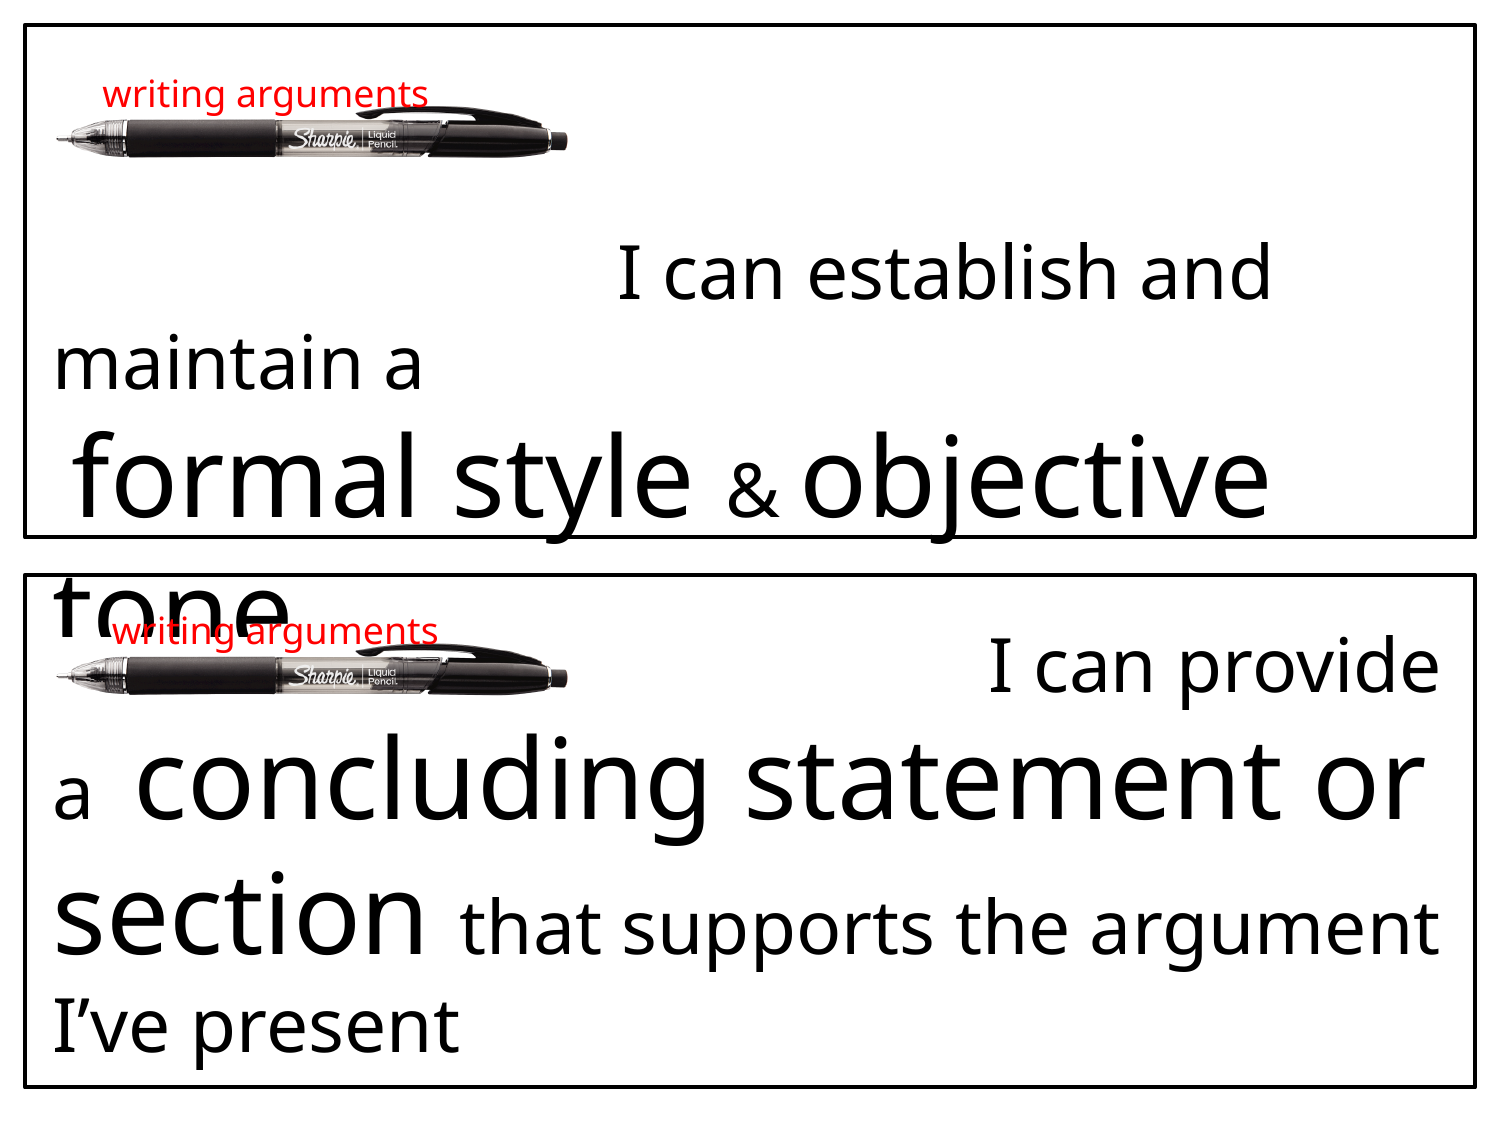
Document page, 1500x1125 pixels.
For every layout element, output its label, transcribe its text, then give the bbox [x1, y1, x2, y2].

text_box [49, 62, 576, 172]
text_box [23, 23, 1477, 539]
text_box [23, 573, 1477, 1089]
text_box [49, 599, 576, 710]
text_box I can establish and maintain a formal style & objective tone. [37, 37, 1463, 609]
text_box I can provide a concluding statement or section that supports the argument I’ve present [37, 609, 1463, 1075]
